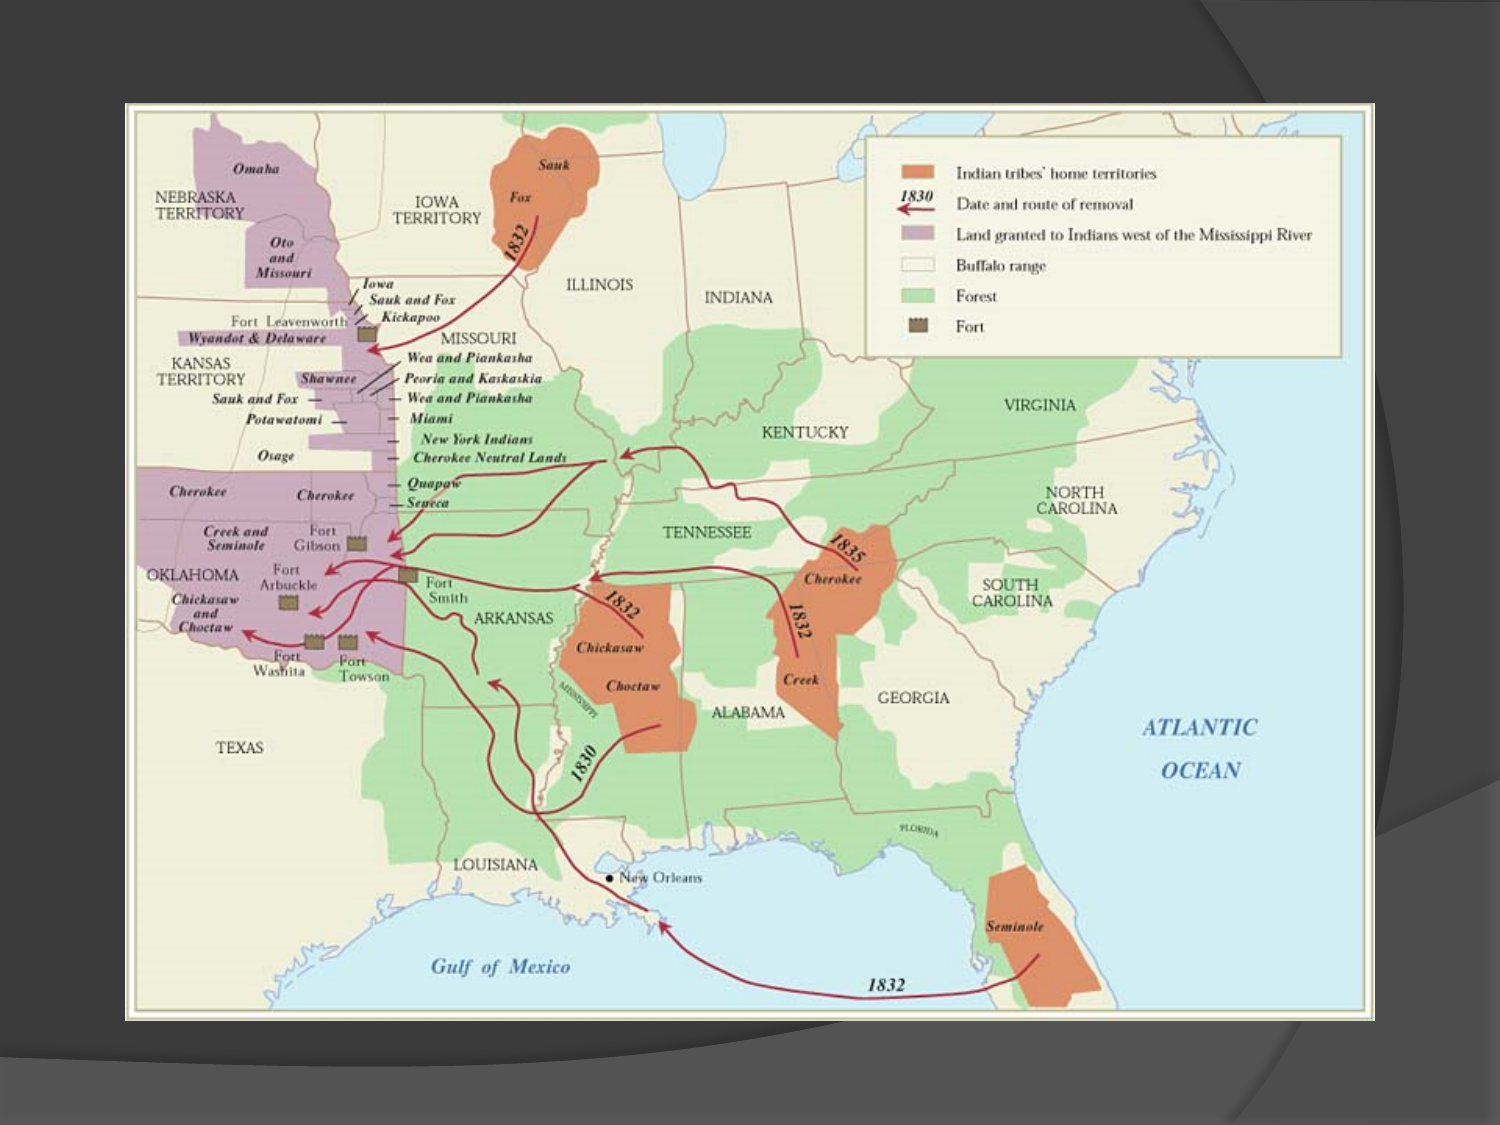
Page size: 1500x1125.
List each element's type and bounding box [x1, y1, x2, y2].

picture [124, 103, 1376, 1022]
